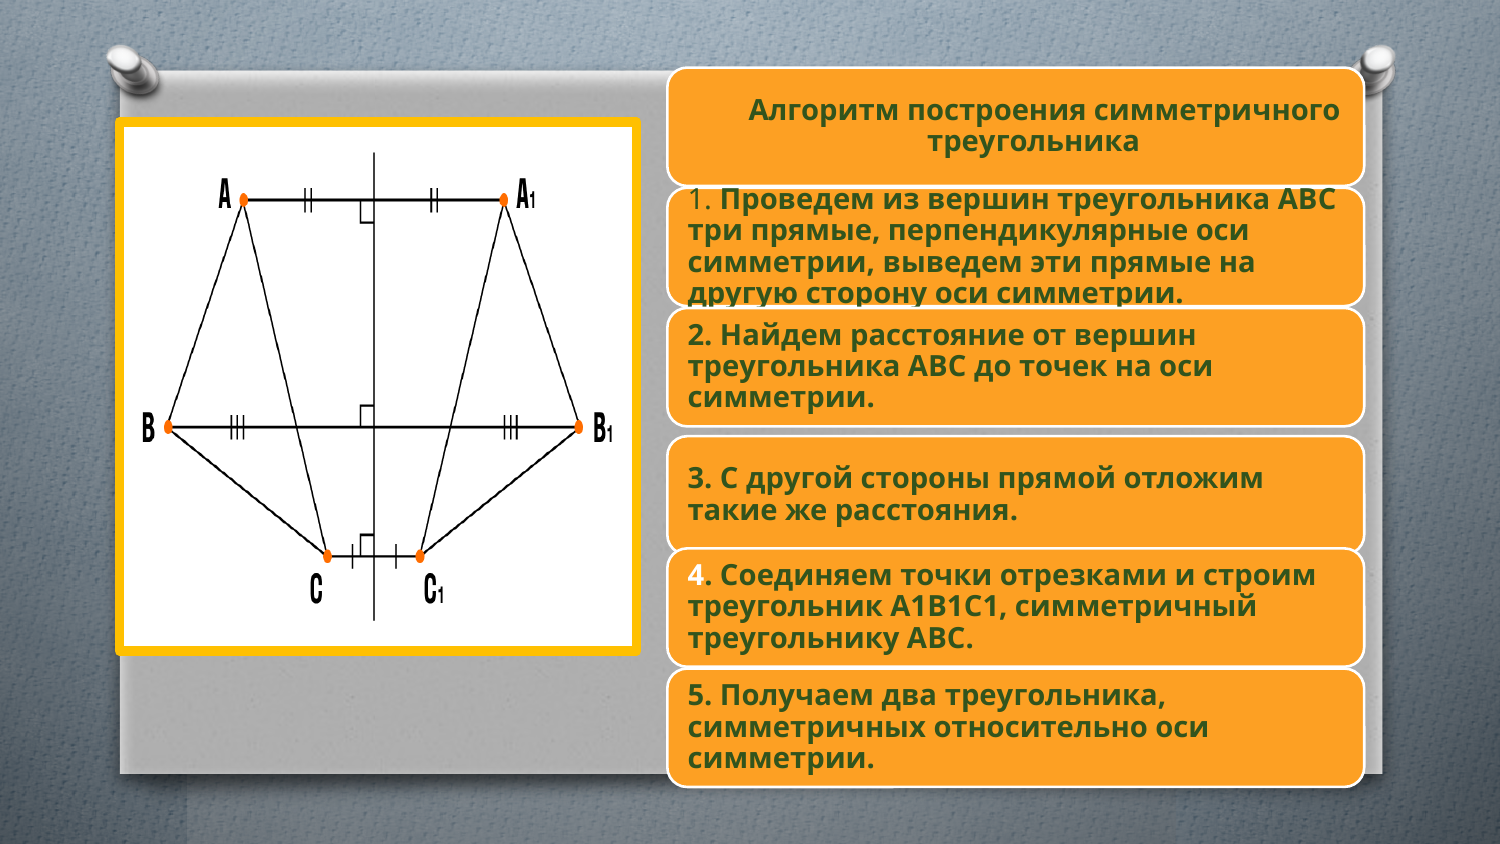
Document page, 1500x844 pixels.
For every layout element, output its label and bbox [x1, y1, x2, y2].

picture [123, 126, 633, 647]
picture [80, 18, 192, 117]
text_box [667, 67, 1365, 788]
picture [1322, 22, 1433, 114]
